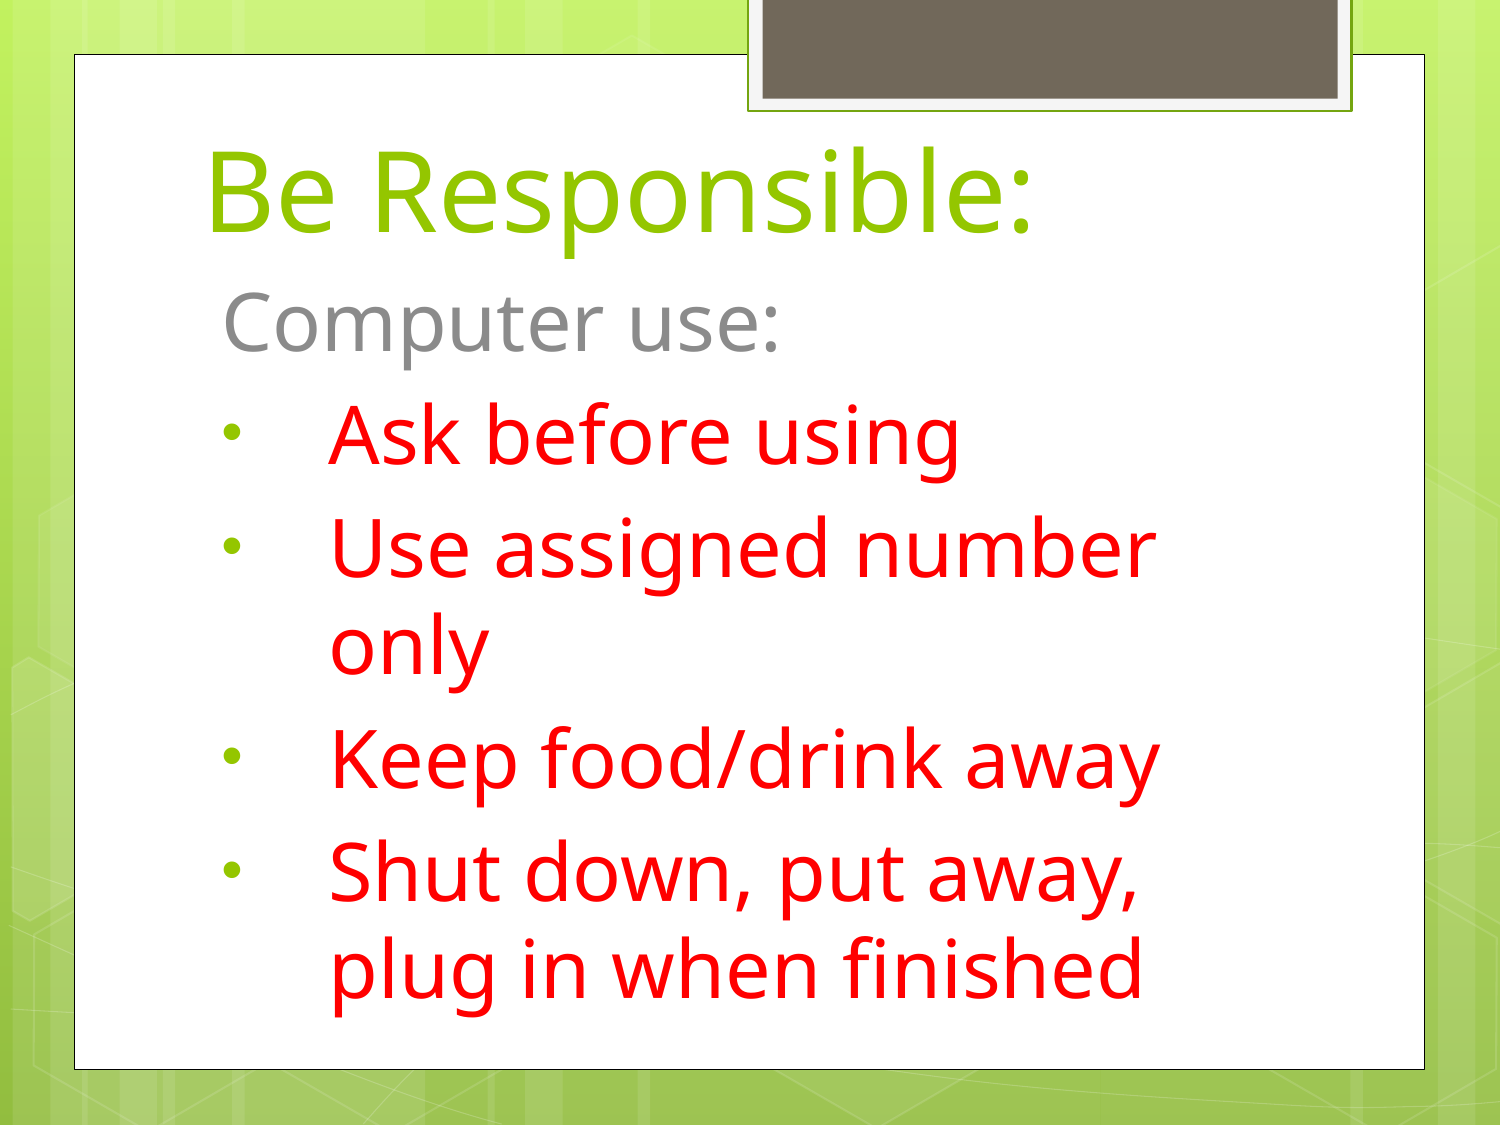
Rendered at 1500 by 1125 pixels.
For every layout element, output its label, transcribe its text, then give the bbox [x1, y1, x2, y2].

list Computer use: Ask before using Use assigned number only Keep food/drink away Shut down, put away, plug in when finished [206, 262, 1296, 1038]
title Be Responsible: [187, 112, 1277, 263]
